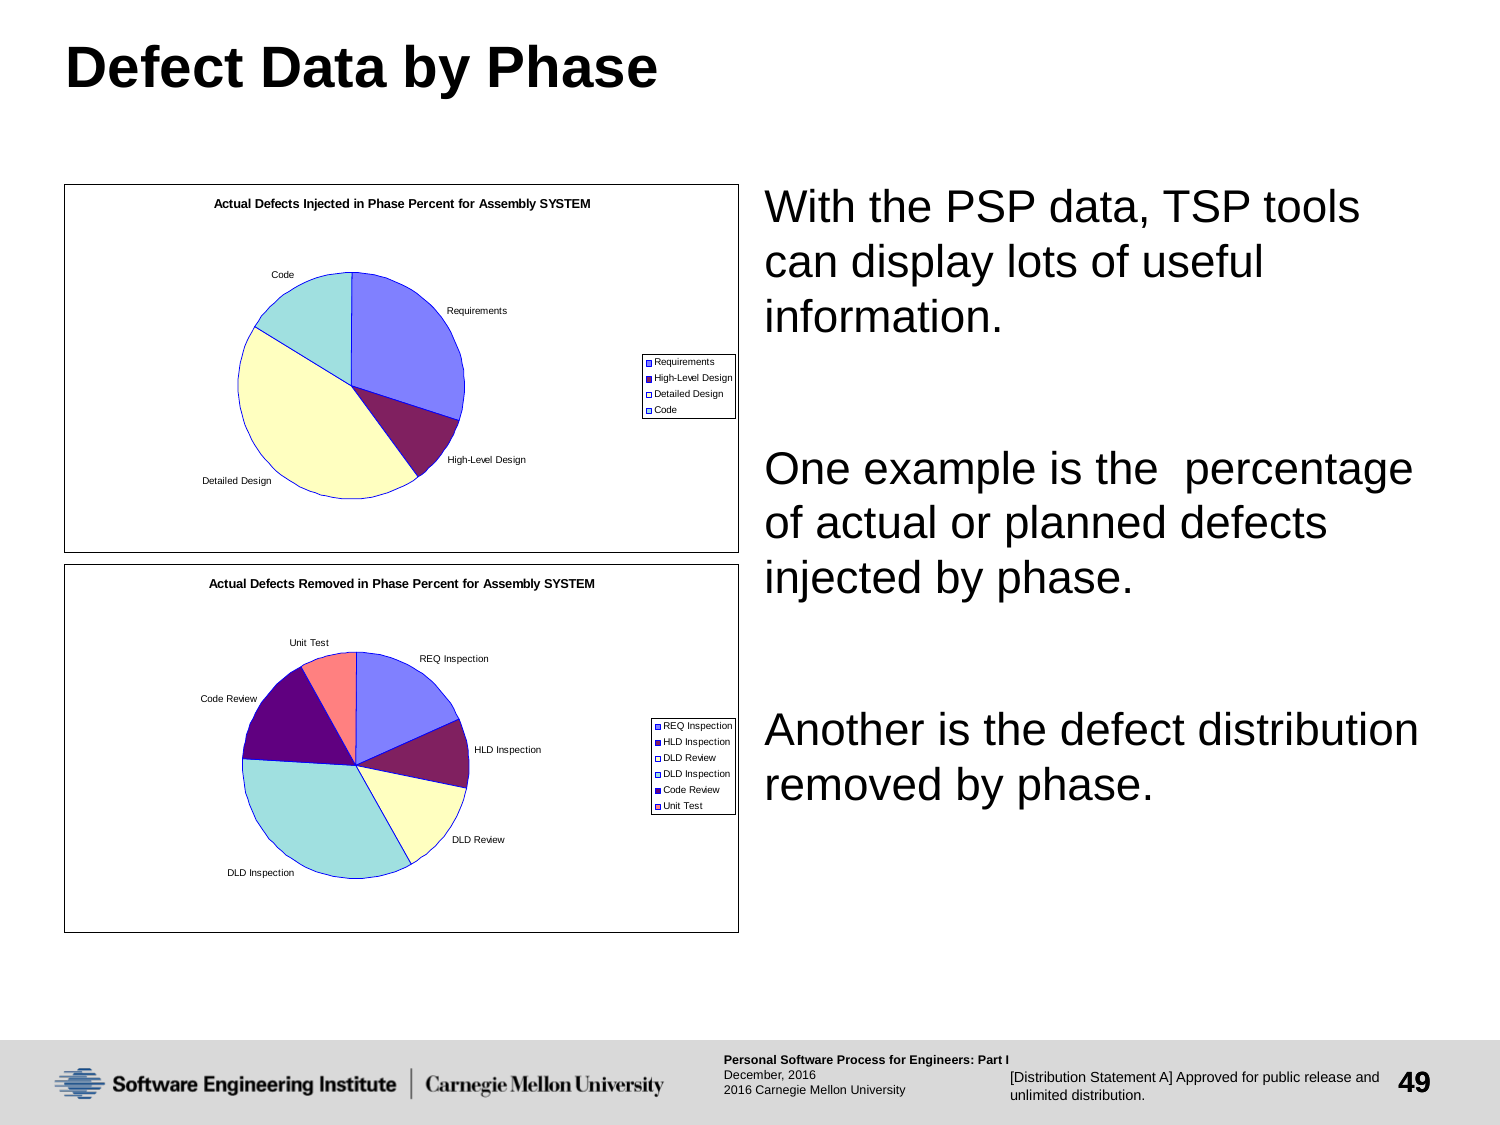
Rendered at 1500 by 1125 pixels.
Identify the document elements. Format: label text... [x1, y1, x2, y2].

list With the PSP data, TSP tools can display lots of useful information. One example is the percentage of actual or planned defects injected by phase. Another is the defect distribution removed by phase. [764, 176, 1432, 891]
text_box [58, 179, 744, 938]
picture [46, 1061, 673, 1104]
title Defect Data by Phase [65, 37, 1313, 148]
